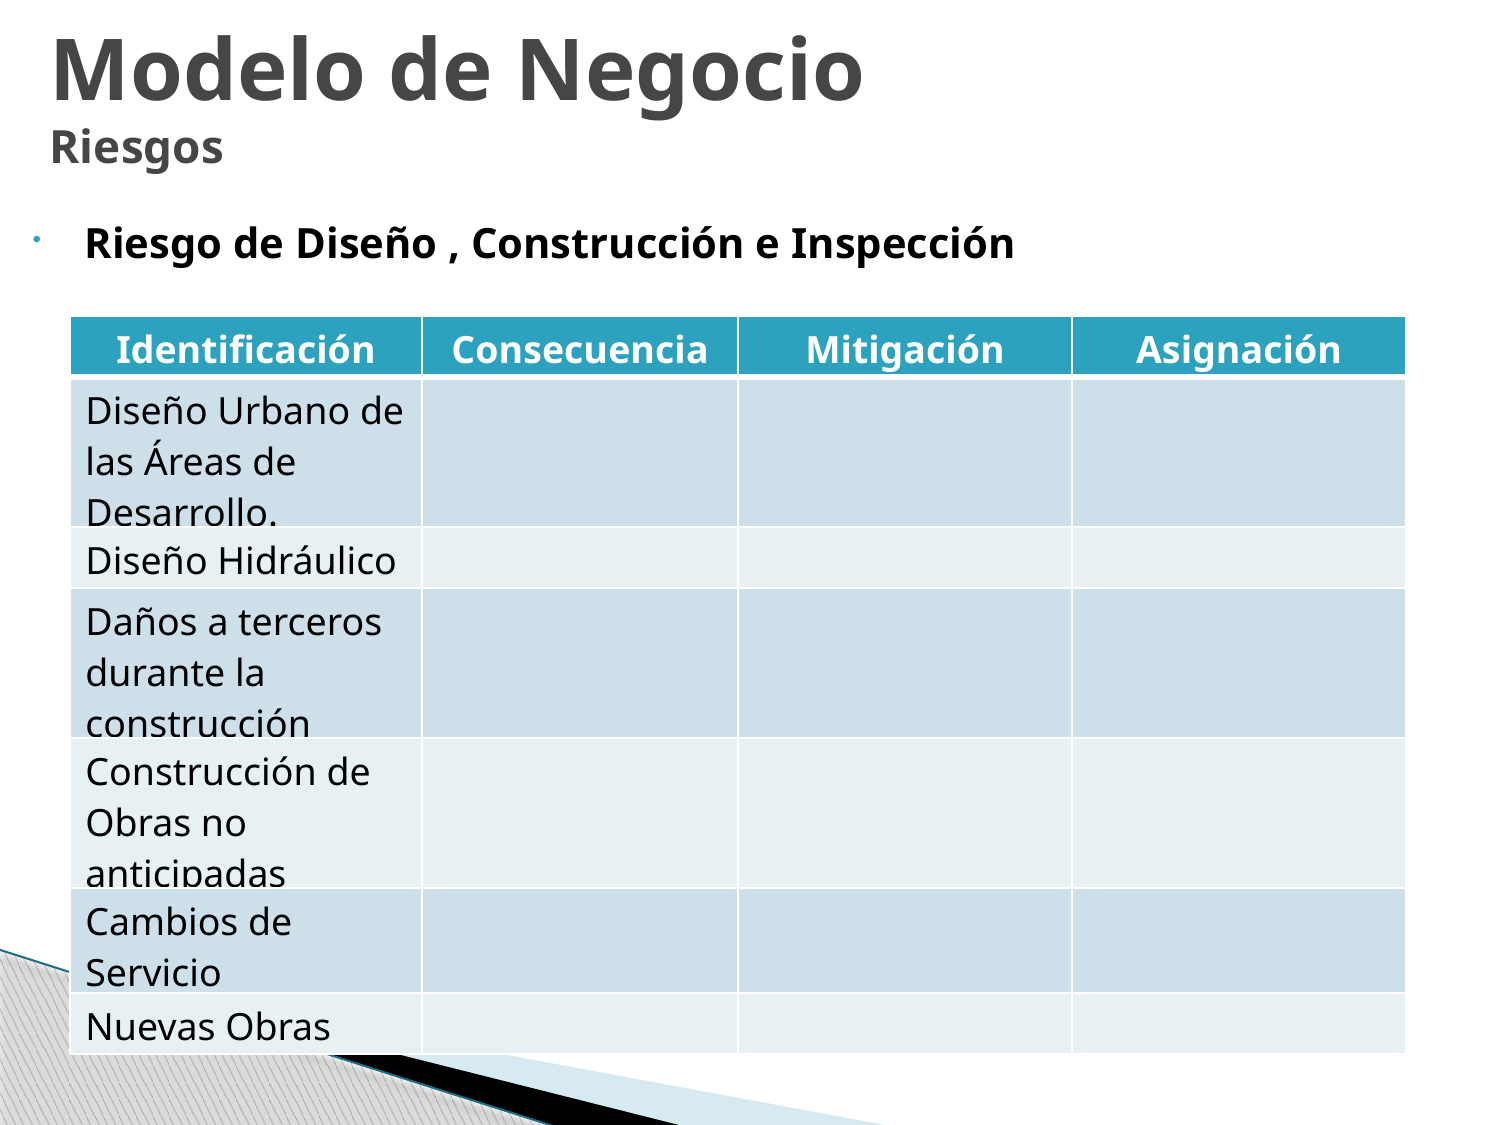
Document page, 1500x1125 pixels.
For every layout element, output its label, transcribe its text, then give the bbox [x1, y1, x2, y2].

table_cell [1073, 994, 1405, 1053]
table_cell [423, 994, 737, 1053]
table_cell Cambios de Servicio [71, 889, 421, 992]
table_cell Diseño Hidráulico [71, 528, 421, 587]
table_cell [1073, 589, 1405, 737]
table_cell Diseño Urbano de las Áreas de Desarrollo. [71, 380, 421, 526]
table_cell [423, 889, 737, 992]
table_cell [423, 739, 737, 887]
table_cell Nuevas Obras [71, 994, 421, 1053]
table_cell [739, 889, 1071, 992]
table_cell Construcción de Obras no anticipadas [71, 739, 421, 887]
table_cell [1073, 889, 1405, 992]
table_cell [1073, 739, 1405, 887]
table_cell [1073, 380, 1405, 526]
table_header Asignación [1073, 317, 1405, 374]
table_header Mitigación [739, 317, 1071, 374]
table_header Identificación [71, 317, 421, 374]
table_cell [423, 589, 737, 737]
table_cell [739, 589, 1071, 737]
table_cell [739, 994, 1071, 1053]
table_cell [423, 528, 737, 587]
table_cell [739, 739, 1071, 887]
list Riesgo de Diseño , Construcción e Inspección [0, 0, 1350, 557]
table_cell [423, 380, 737, 526]
table_cell [739, 380, 1071, 526]
table_cell [739, 528, 1071, 587]
table_cell Daños a terceros durante la construcción [71, 589, 421, 737]
text_box Modelo de Negocio Riesgos [35, 0, 1386, 188]
table_cell [1073, 528, 1405, 587]
table_header Consecuencia [423, 317, 737, 374]
